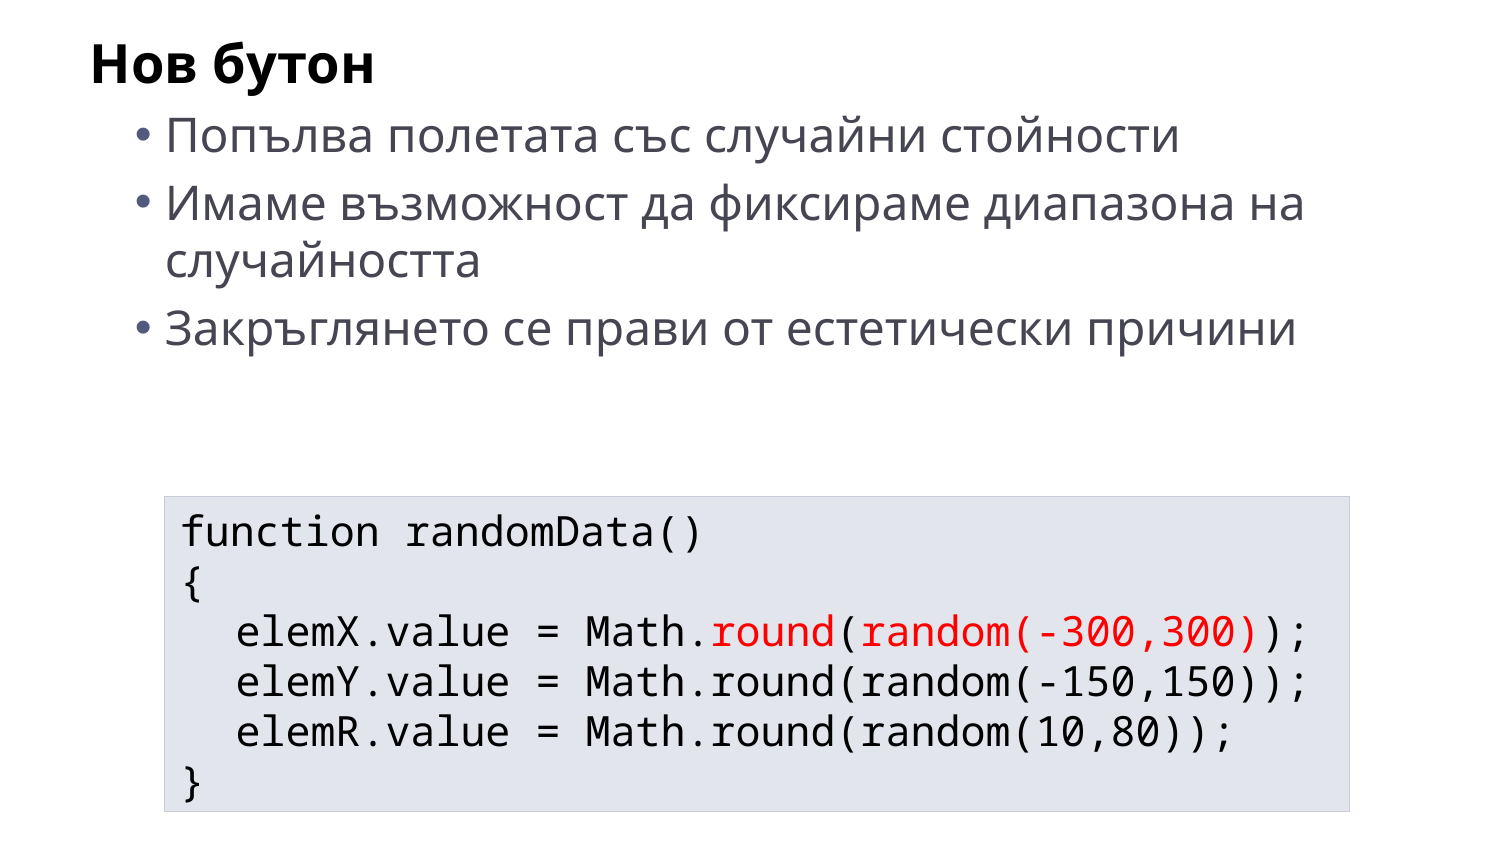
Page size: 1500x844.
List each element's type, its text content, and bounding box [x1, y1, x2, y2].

list Нов бутон Попълва полетата със случайни стойности Имаме възможност да фиксираме диапазона на случайността Закръглянето се прави от естетически причини [75, 21, 1475, 835]
text_box function randomData() { elemX.value = Math.round(random(-300,300)); elemY.value = Math.round(random(-150,150)); elemR.value = Math.round(random(10,80)); } [164, 496, 1350, 812]
